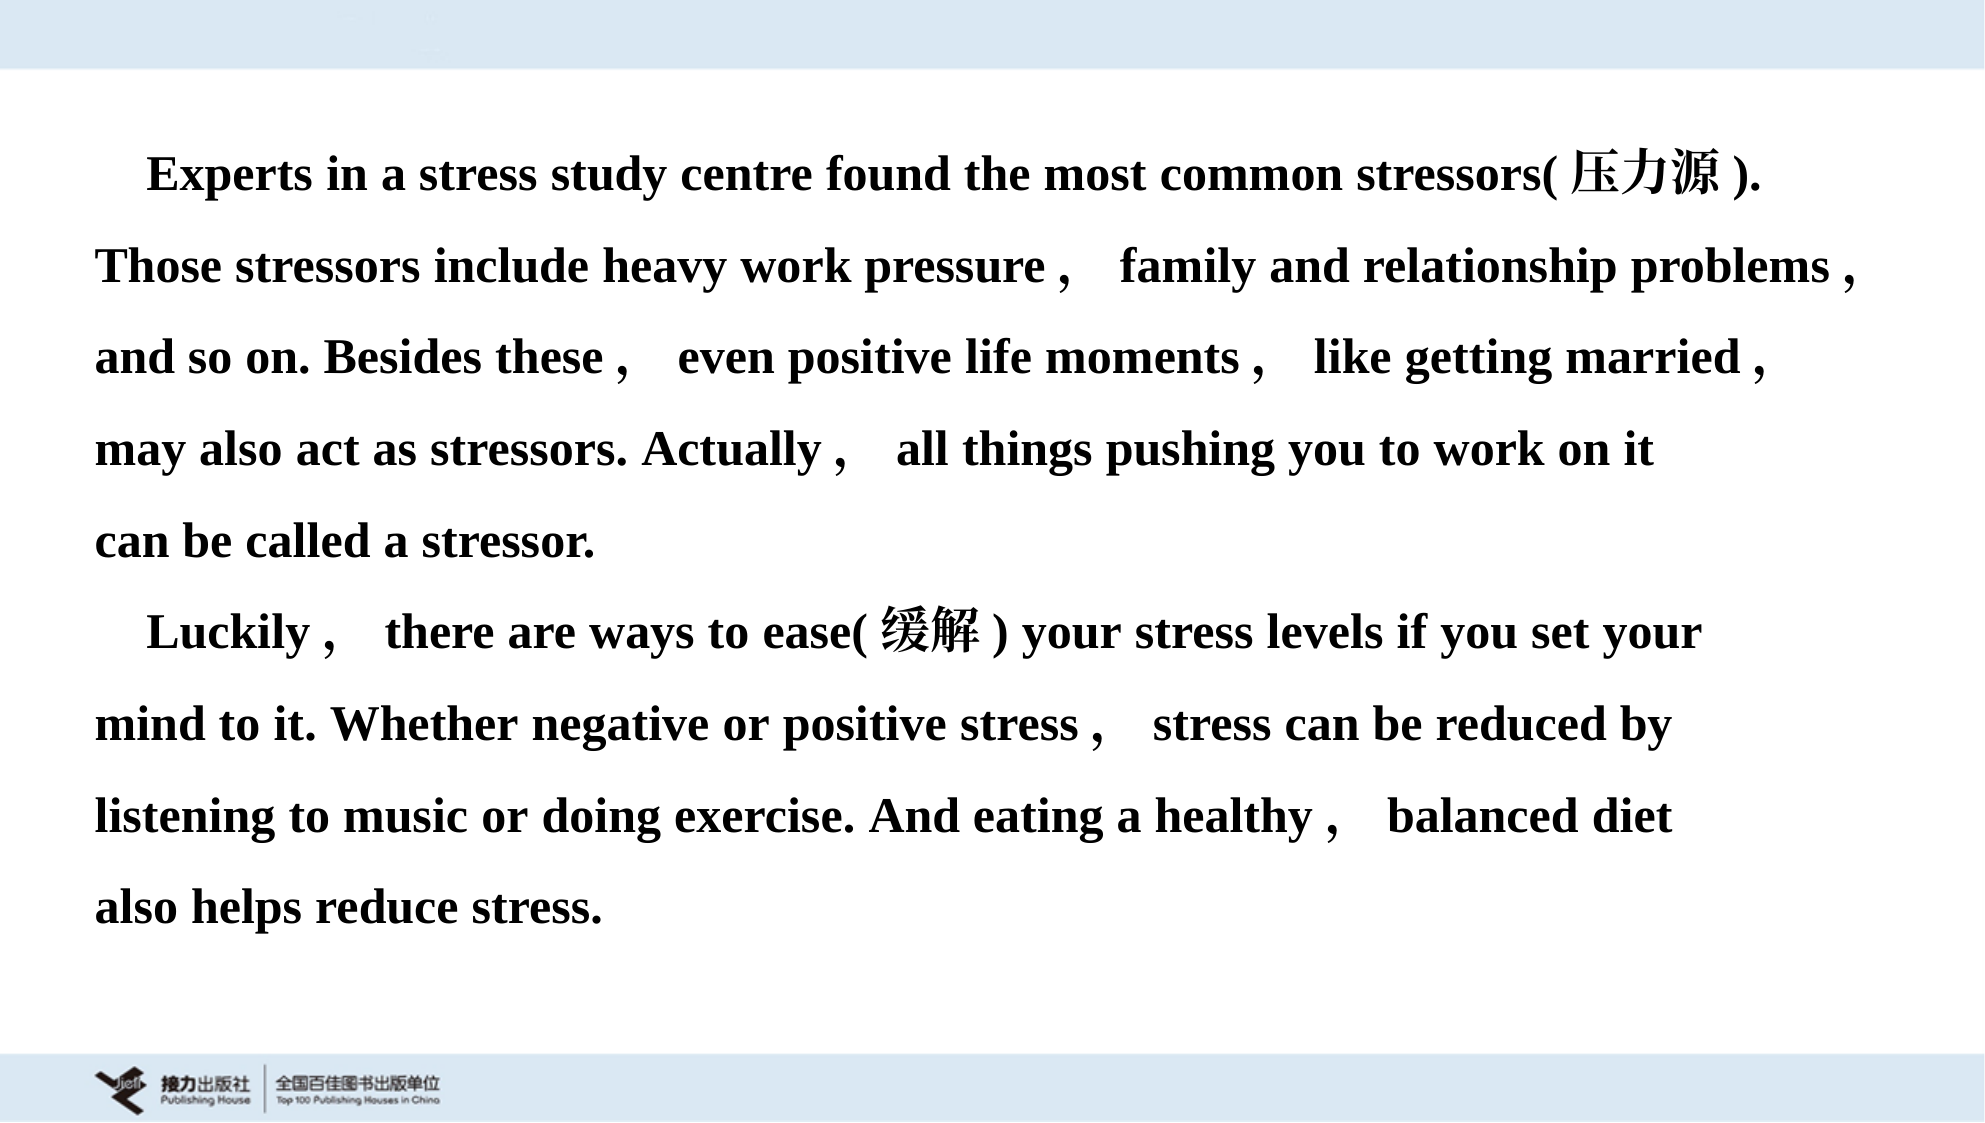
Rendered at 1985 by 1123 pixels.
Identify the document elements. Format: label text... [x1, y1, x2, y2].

text_box Experts in a stress study centre found the most common stressors(压力源). Those stressors include heavy work pressure，family and relationship problems， and so on. Besides these，even positive life moments，like getting married， may also act as stressors. Actually，all things pushing you to work on it can be called a stressor. Luckily，there are ways to ease(缓解) your stress levels if you set your mind to it. Whether negative or positive stress，stress can be reduced by listening to music or doing exercise. And eating a healthy，balanced diet also helps reduce stress. [94, 108, 1892, 1026]
picture [0, 0, 1985, 1122]
